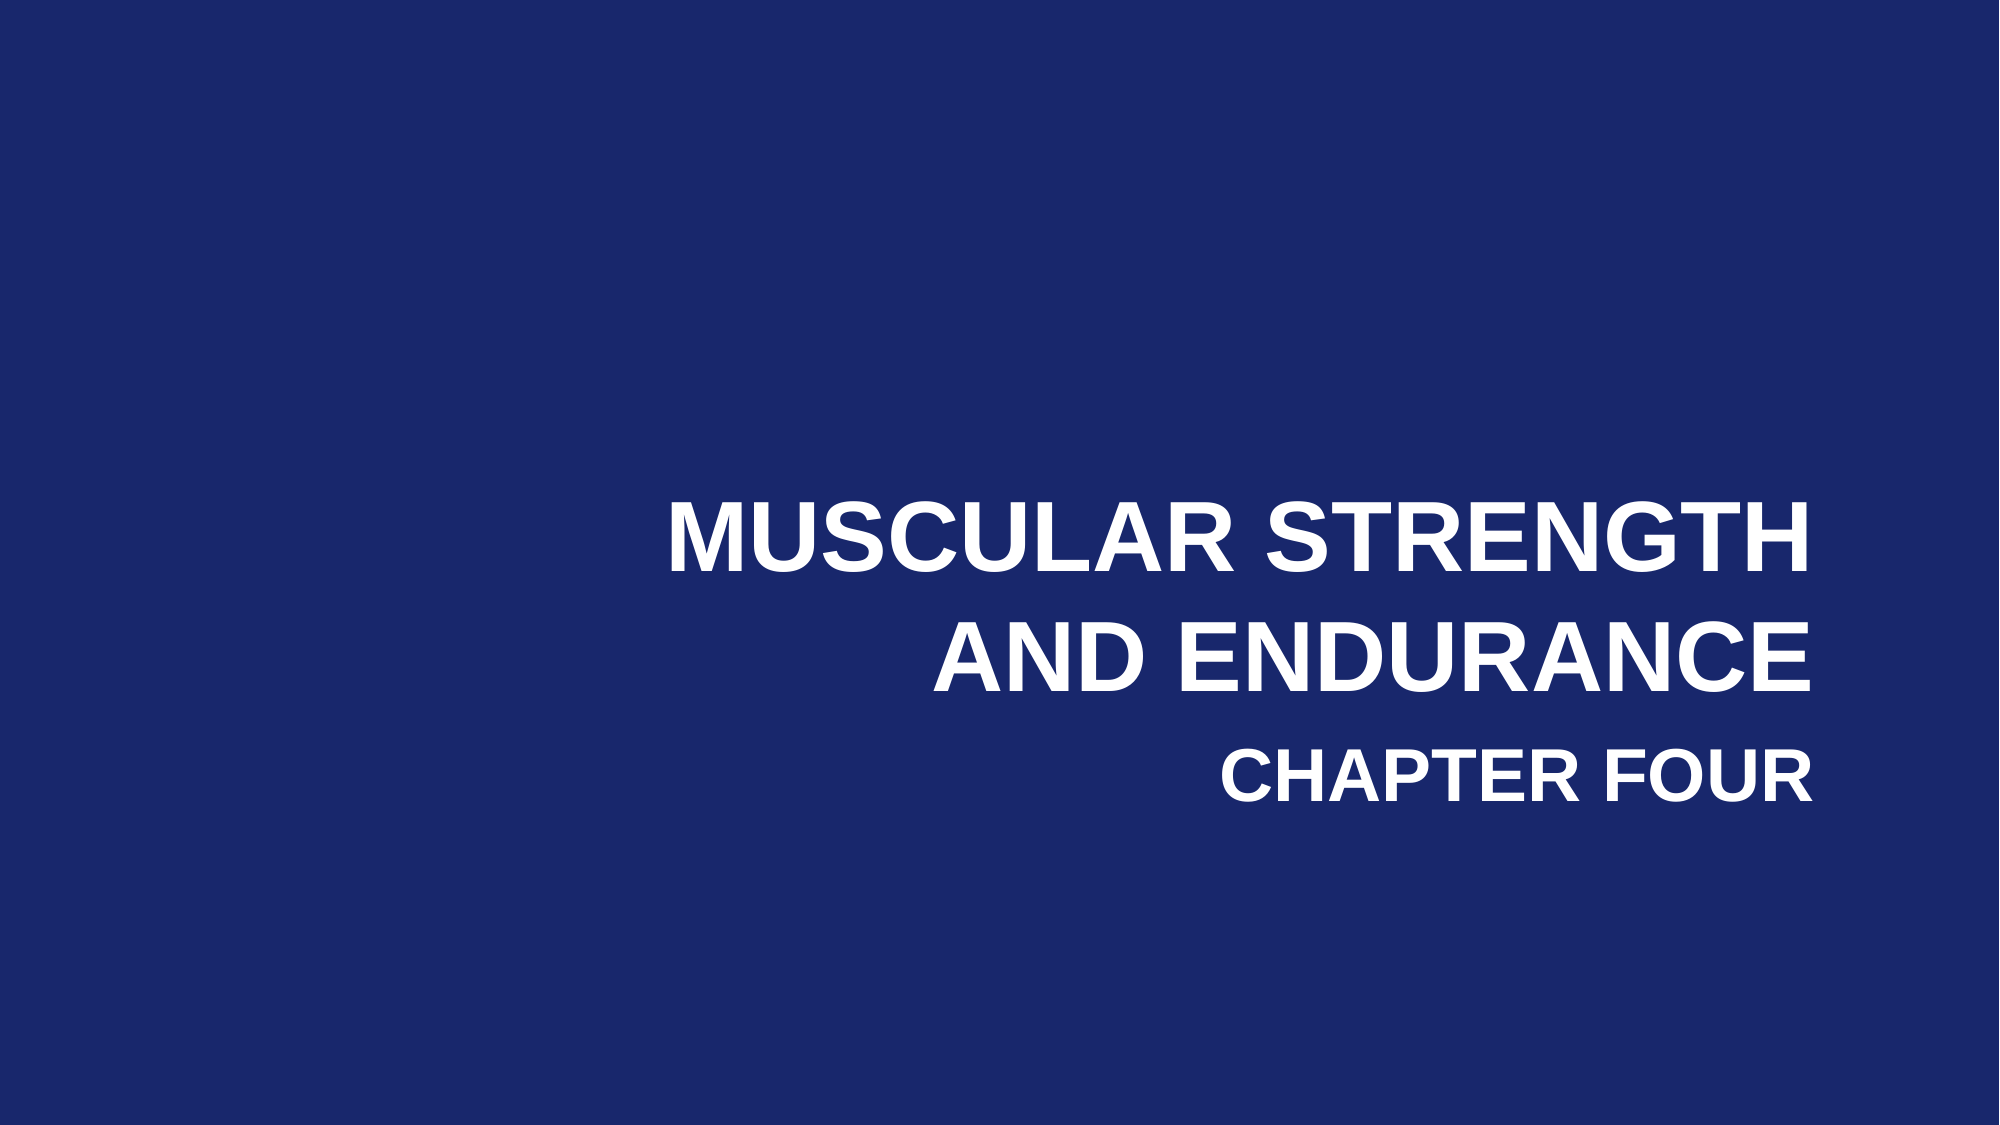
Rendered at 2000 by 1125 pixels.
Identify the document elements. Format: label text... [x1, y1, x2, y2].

title Muscular strength and Endurance [649, 322, 1831, 719]
subtitle Chapter Four [649, 719, 1831, 950]
